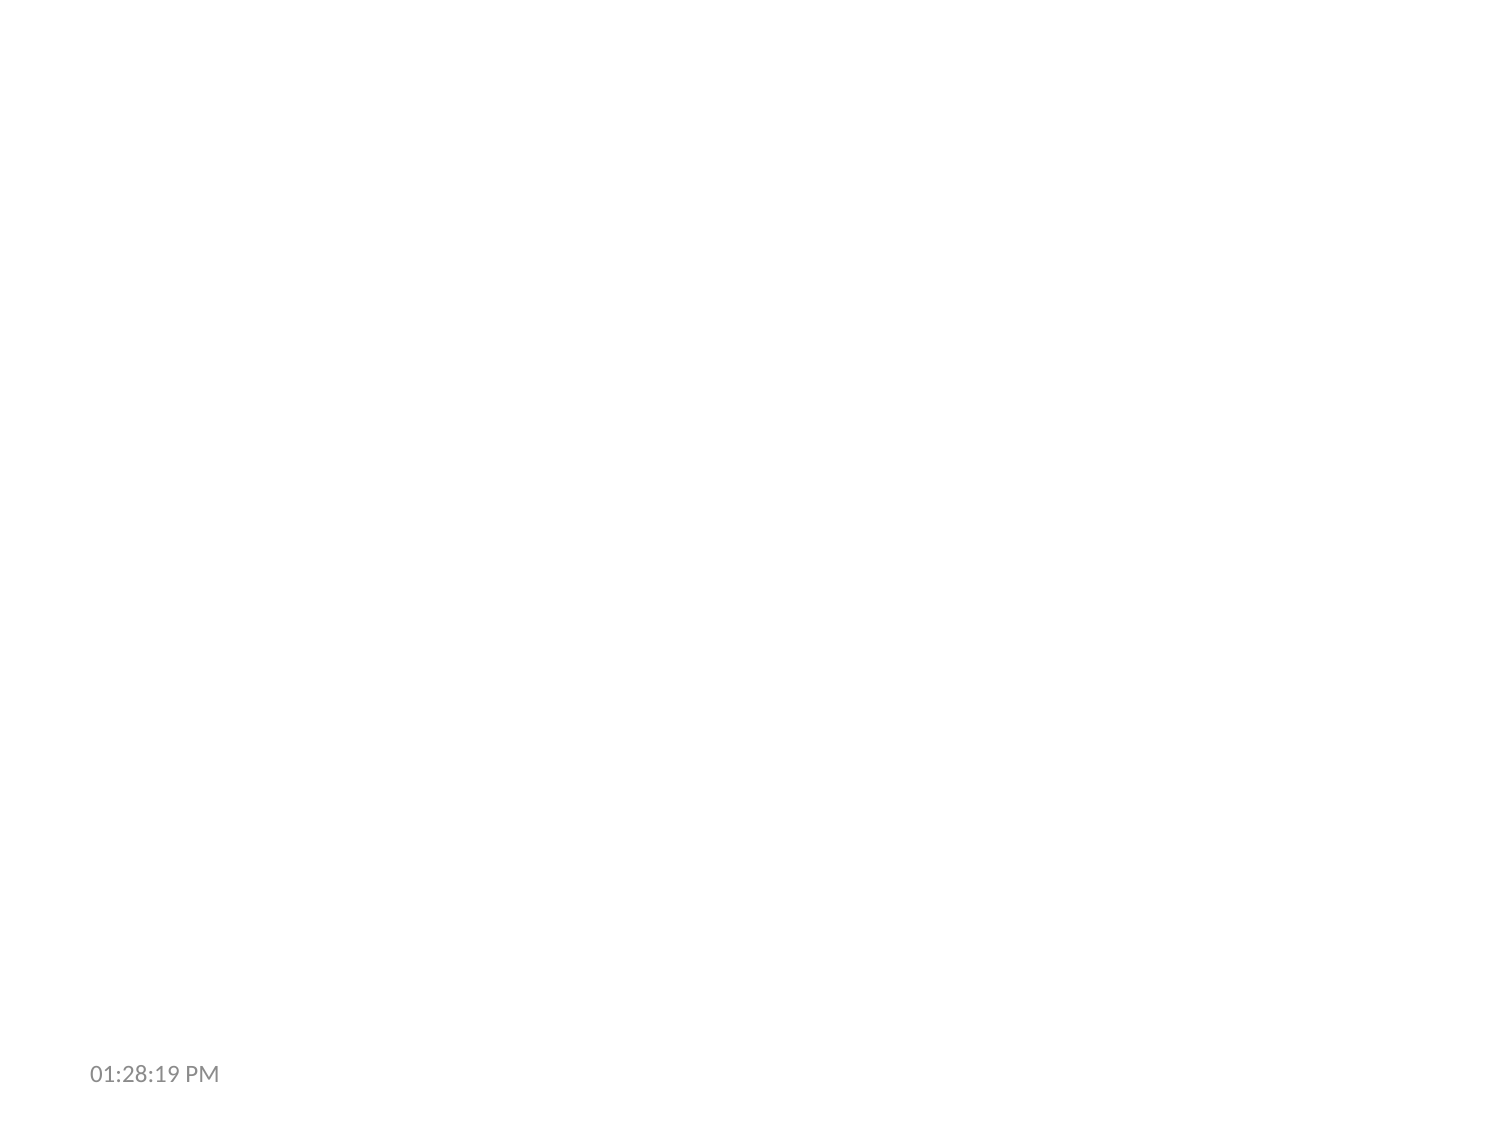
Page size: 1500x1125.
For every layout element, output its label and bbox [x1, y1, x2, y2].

slide_number [75, 1042, 425, 1103]
